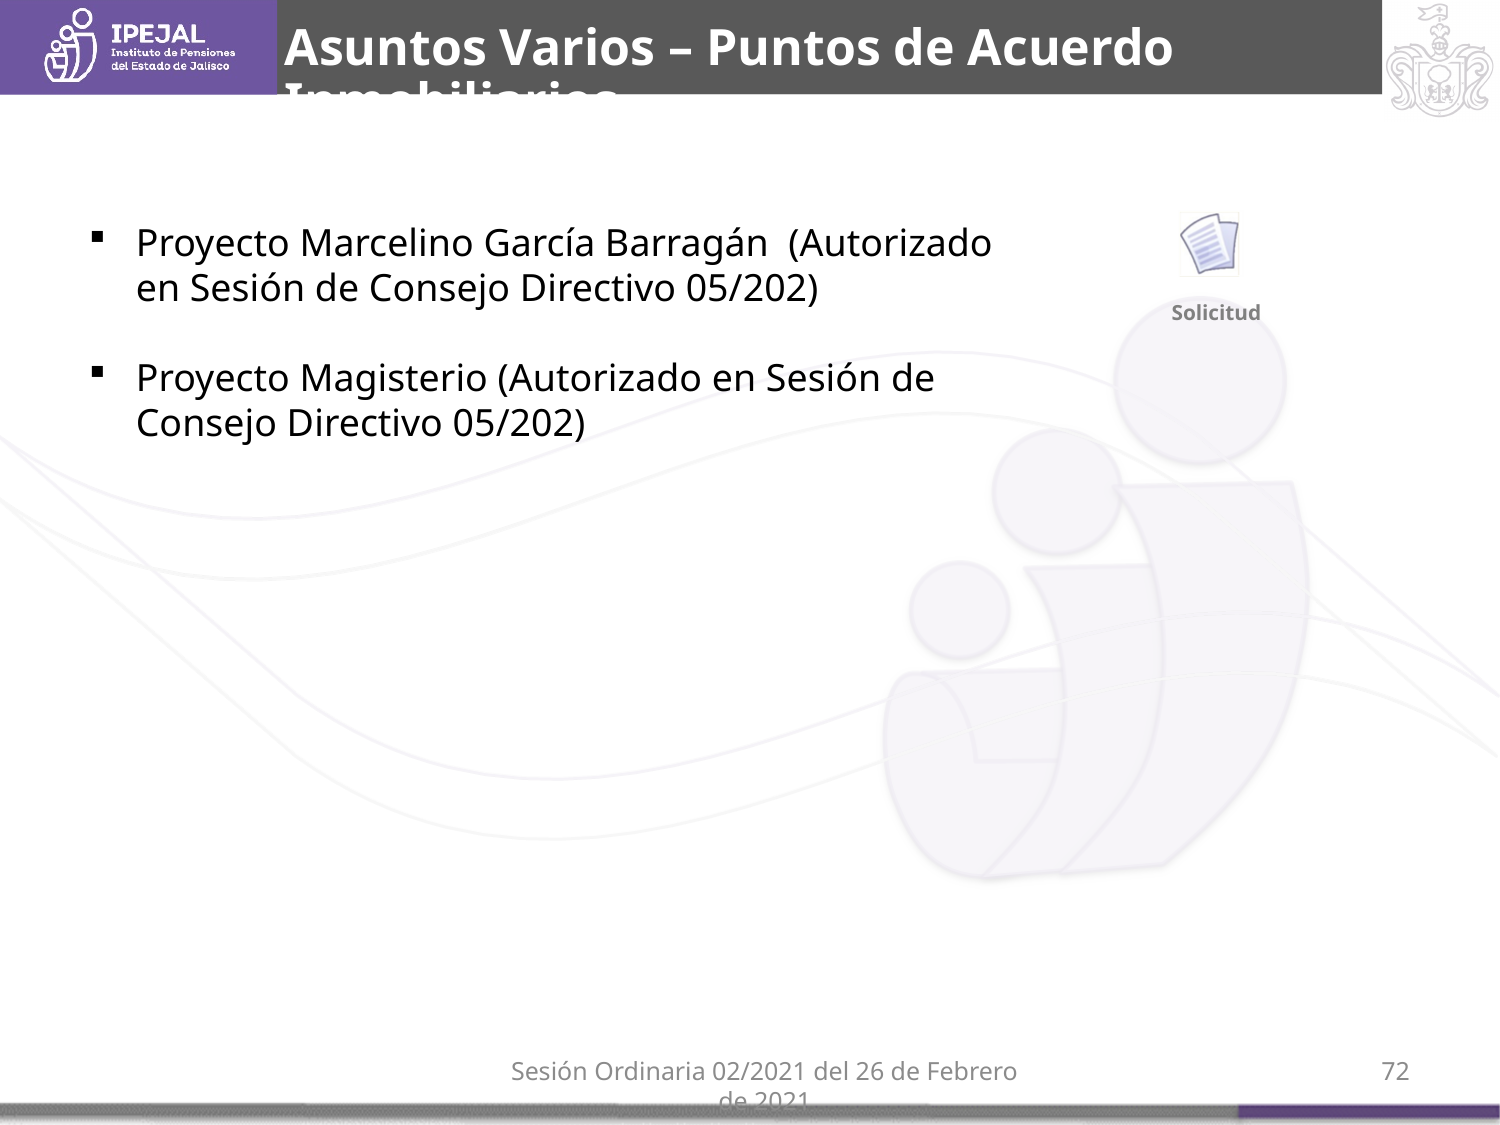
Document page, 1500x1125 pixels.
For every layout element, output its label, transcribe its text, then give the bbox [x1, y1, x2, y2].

picture [0, 1103, 1500, 1125]
picture [1178, 210, 1244, 277]
text_box Solicitud [1149, 292, 1284, 333]
slide_number 71 [1074, 1042, 1425, 1103]
picture [0, 0, 278, 94]
text_box Sesión Ordinaria 02/2021 del 26 de Febrero de 2021 [483, 1055, 1046, 1116]
text_box Proyecto Marcelino García Barragán (Autorizado en Sesión de Consejo Directivo 05/202) Proyecto Magisterio (Autorizado en Sesión de Consejo Directivo 05/202) [74, 167, 1034, 587]
list Asuntos Varios – Puntos de Acuerdo Inmobiliarios [270, 15, 1376, 101]
